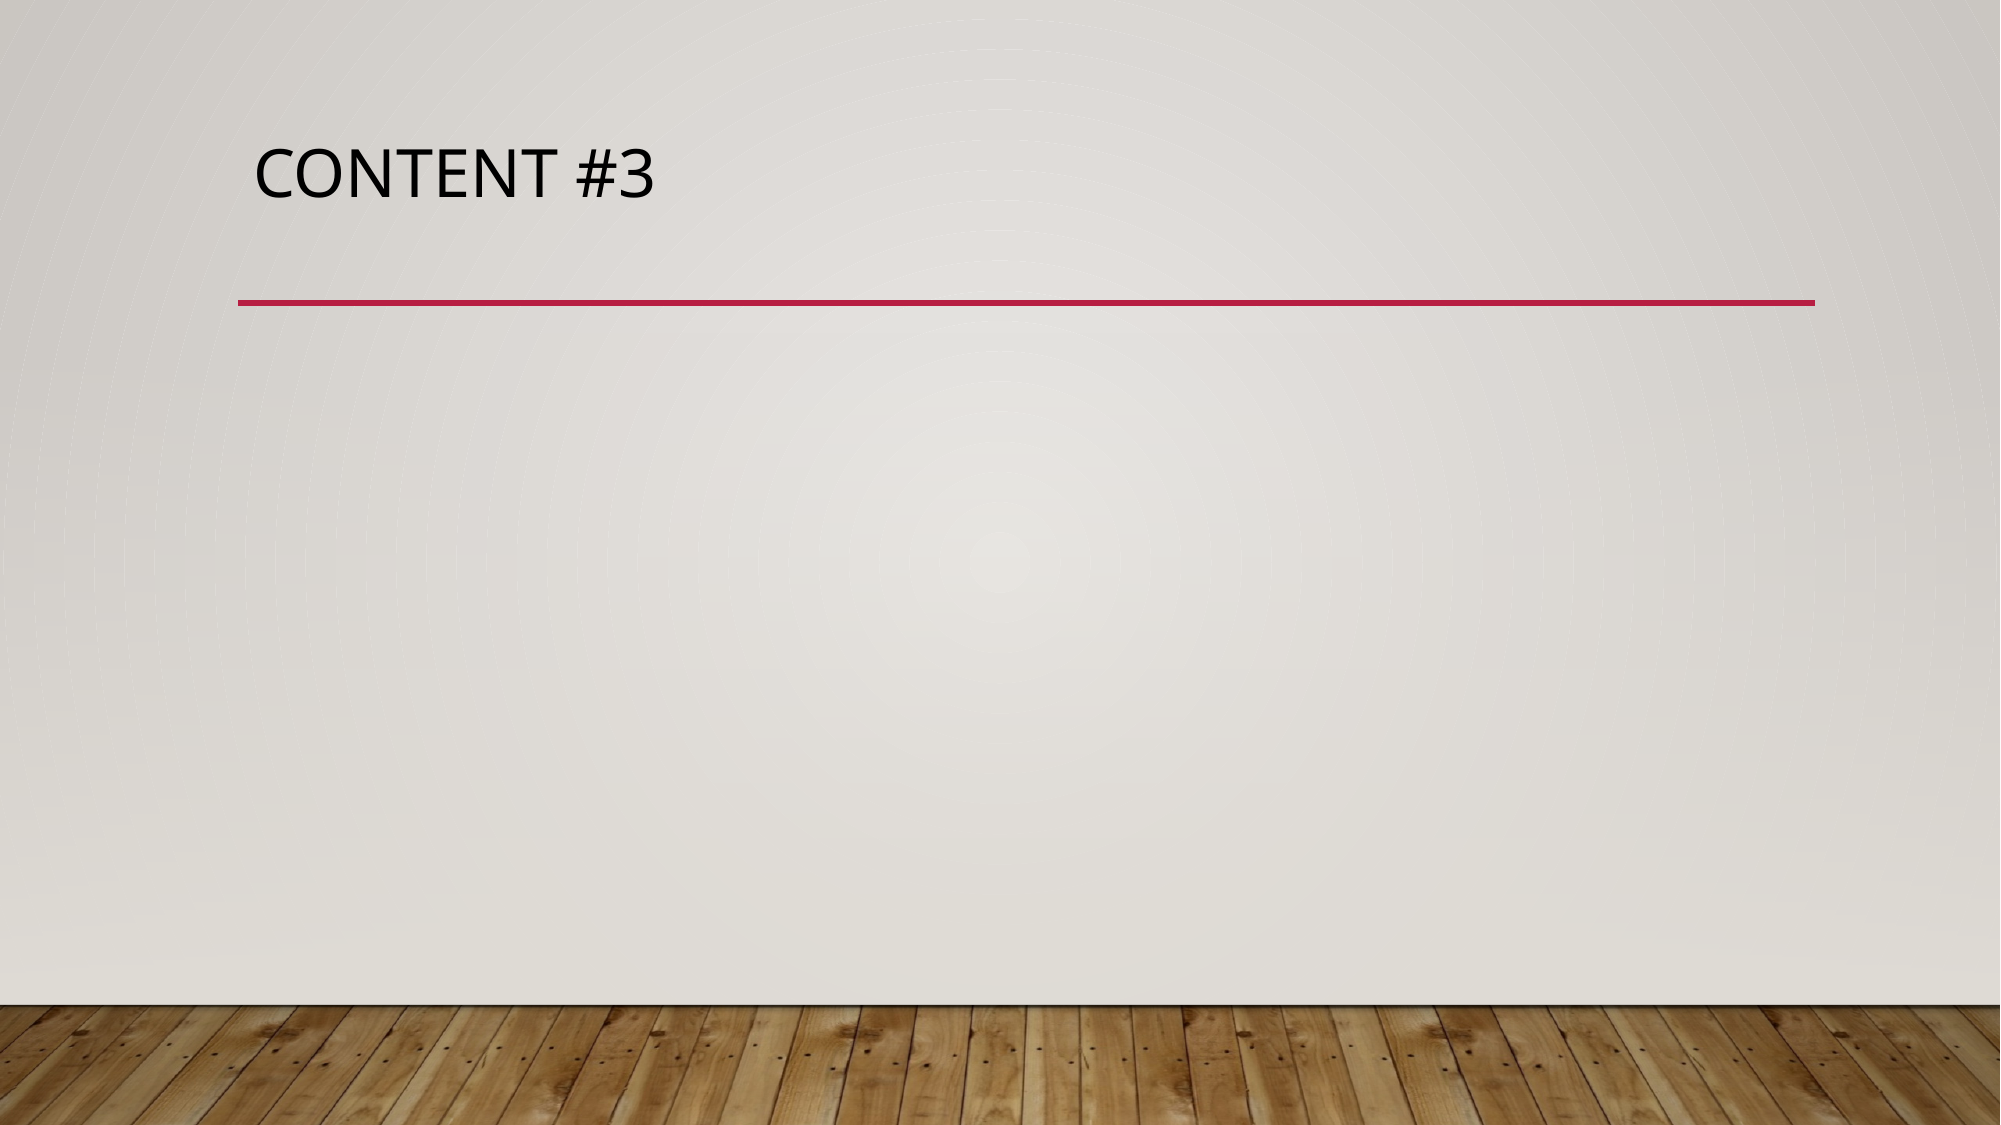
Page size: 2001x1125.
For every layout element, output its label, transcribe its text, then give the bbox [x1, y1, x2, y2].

title CONTENT #3 [238, 131, 1814, 305]
picture [0, 1005, 2000, 1125]
